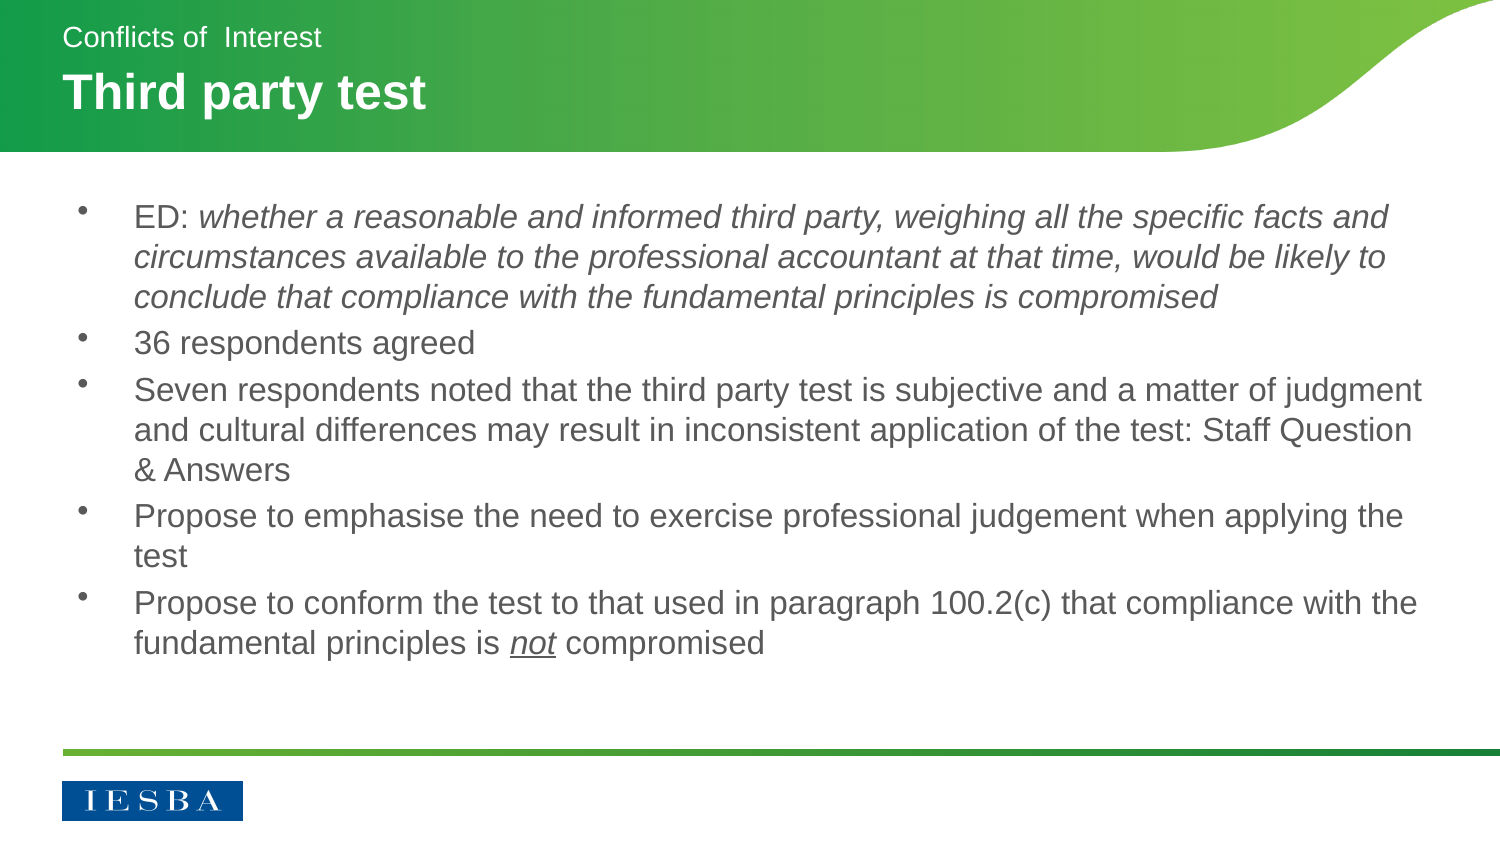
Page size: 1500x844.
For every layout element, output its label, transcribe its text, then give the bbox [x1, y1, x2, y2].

list ED: whether a reasonable and informed third party, weighing all the specific facts and circumstances available to the professional accountant at that time, would be likely to conclude that compliance with the fundamental principles is compromised 36 respondents agreed Seven respondents noted that the third party test is subjective and a matter of judgment and cultural differences may result in inconsistent application of the test: Staff Question & Answers Propose to emphasise the need to exercise professional judgement when applying the test Propose to conform the test to that used in paragraph 100.2(c) that compliance with the fundamental principles is not compromised [62, 187, 1450, 694]
picture [0, 0, 1497, 152]
subtitle Conflicts of Interest [62, 18, 500, 47]
title Third party test [62, 56, 1300, 122]
picture [62, 781, 243, 821]
